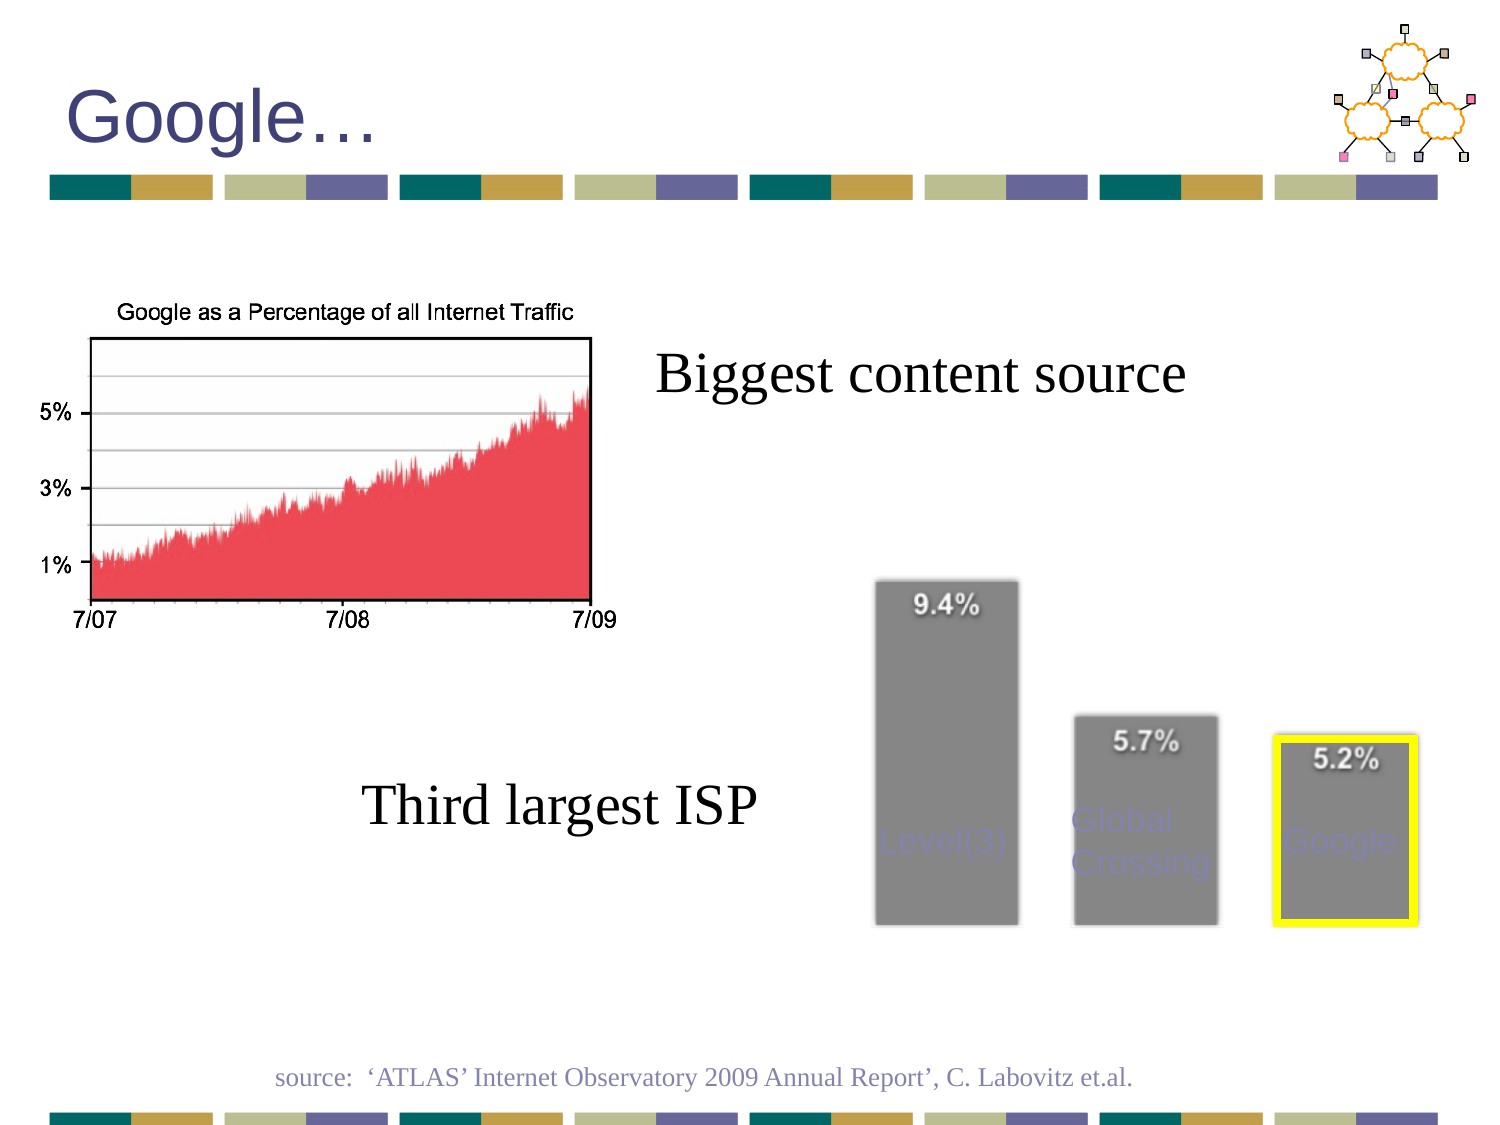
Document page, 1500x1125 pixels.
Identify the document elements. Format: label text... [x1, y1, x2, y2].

picture [21, 260, 620, 676]
text_box source: ‘ATLAS’ Internet Observatory 2009 Annual Report’, C. Labovitz et.al. [275, 1054, 1224, 1098]
text_box Third largest ISP [361, 761, 811, 841]
text_box Biggest content source [655, 329, 1408, 409]
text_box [816, 481, 1454, 1001]
title Google… [50, 62, 1438, 163]
